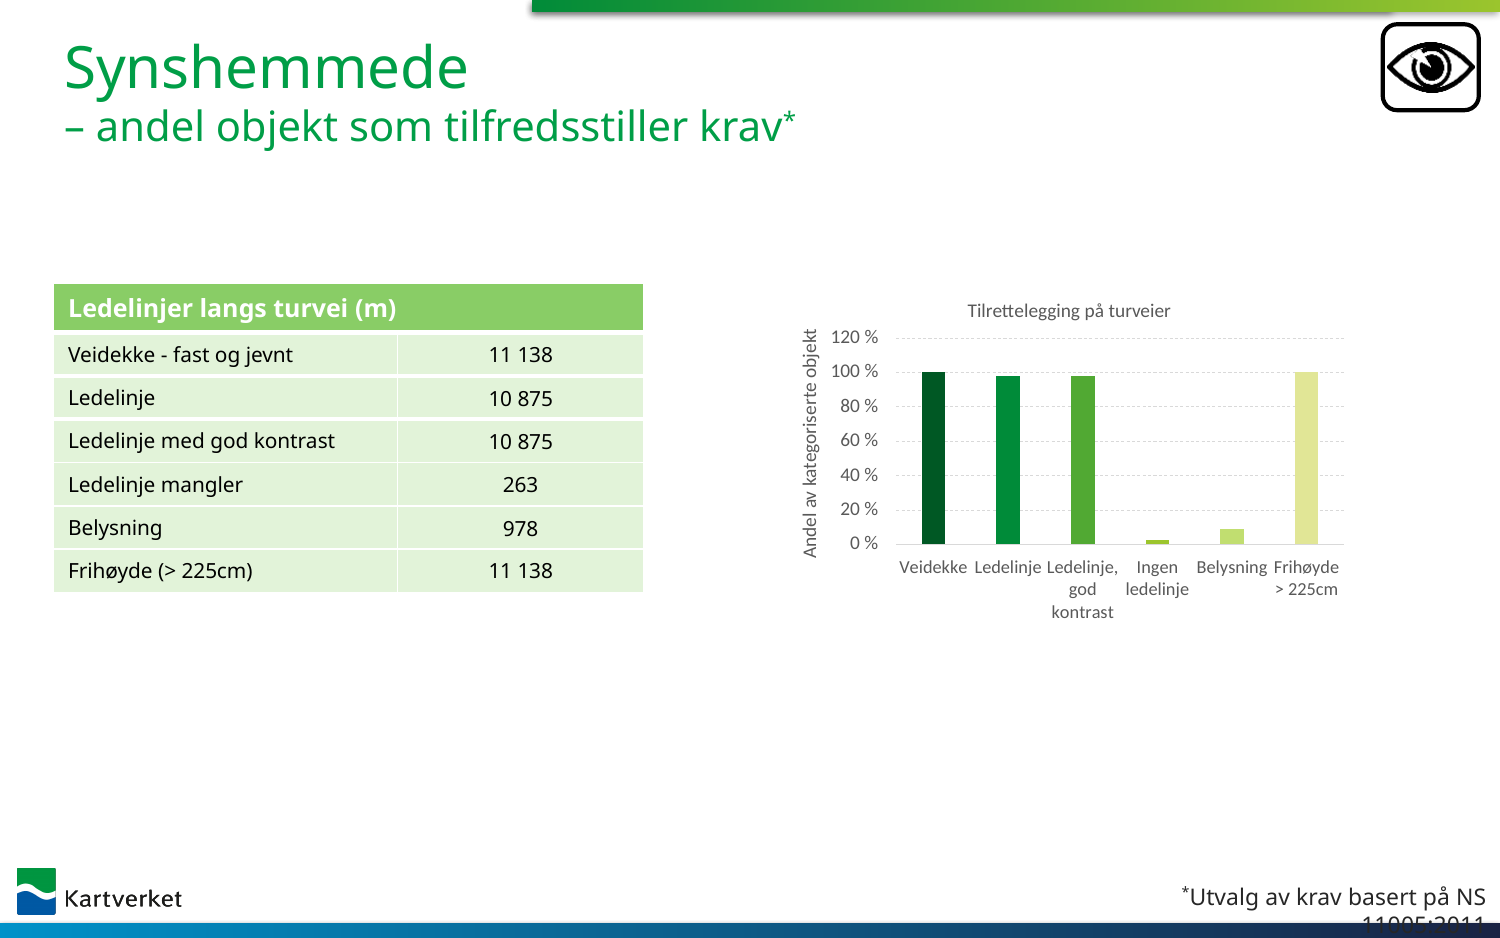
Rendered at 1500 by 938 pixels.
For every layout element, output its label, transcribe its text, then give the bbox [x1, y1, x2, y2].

table_cell Ledelinje mangler [54, 463, 397, 505]
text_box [1382, 24, 1480, 111]
picture [791, 291, 1348, 630]
table_cell 10 875 [398, 421, 643, 462]
table_header Ledelinjer langs turvei (m) [54, 284, 643, 330]
table_cell Ledelinje med god kontrast [54, 421, 397, 462]
table_cell Ledelinje [54, 378, 397, 417]
table_cell 11 138 [398, 335, 643, 374]
table_cell 263 [398, 463, 643, 505]
text_box Synshemmede – andel objekt som tilfredsstiller krav* [49, 24, 1431, 158]
text_box *Utvalg av krav basert på NS 11005:2011 [1068, 873, 1500, 938]
table_cell Frihøyde (> 225cm) [54, 550, 397, 592]
table_cell Veidekke - fast og jevnt [54, 335, 397, 374]
table_cell Belysning [54, 507, 397, 548]
table_cell 11 138 [398, 550, 643, 592]
table_cell 10 875 [398, 378, 643, 417]
table_cell 978 [398, 507, 643, 548]
